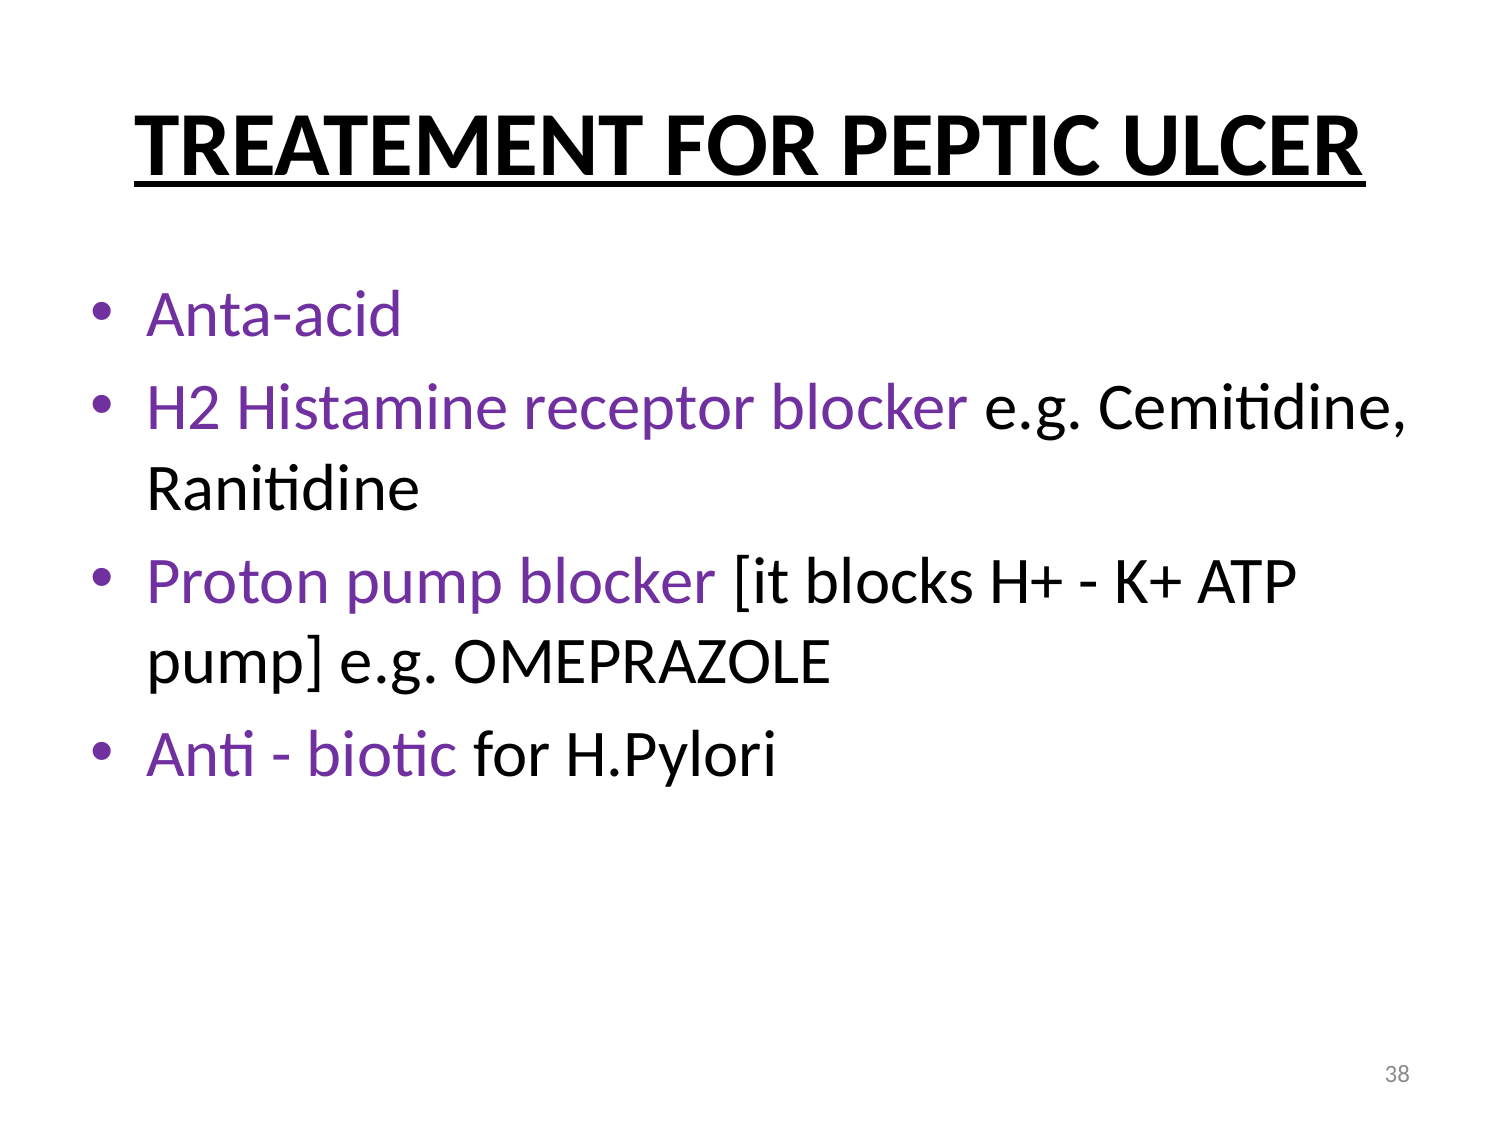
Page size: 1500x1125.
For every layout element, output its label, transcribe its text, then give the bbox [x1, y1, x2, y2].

title TREATEMENT FOR PEPTIC ULCER [75, 45, 1425, 233]
slide_number 38 [1074, 1042, 1425, 1103]
list Anta-acid H2 Histamine receptor blocker e.g. Cemitidine, Ranitidine Proton pump blocker [it blocks H+ - K+ ATP pump] e.g. OMEPRAZOLE Anti - biotic for H.Pylori [75, 262, 1425, 1005]
